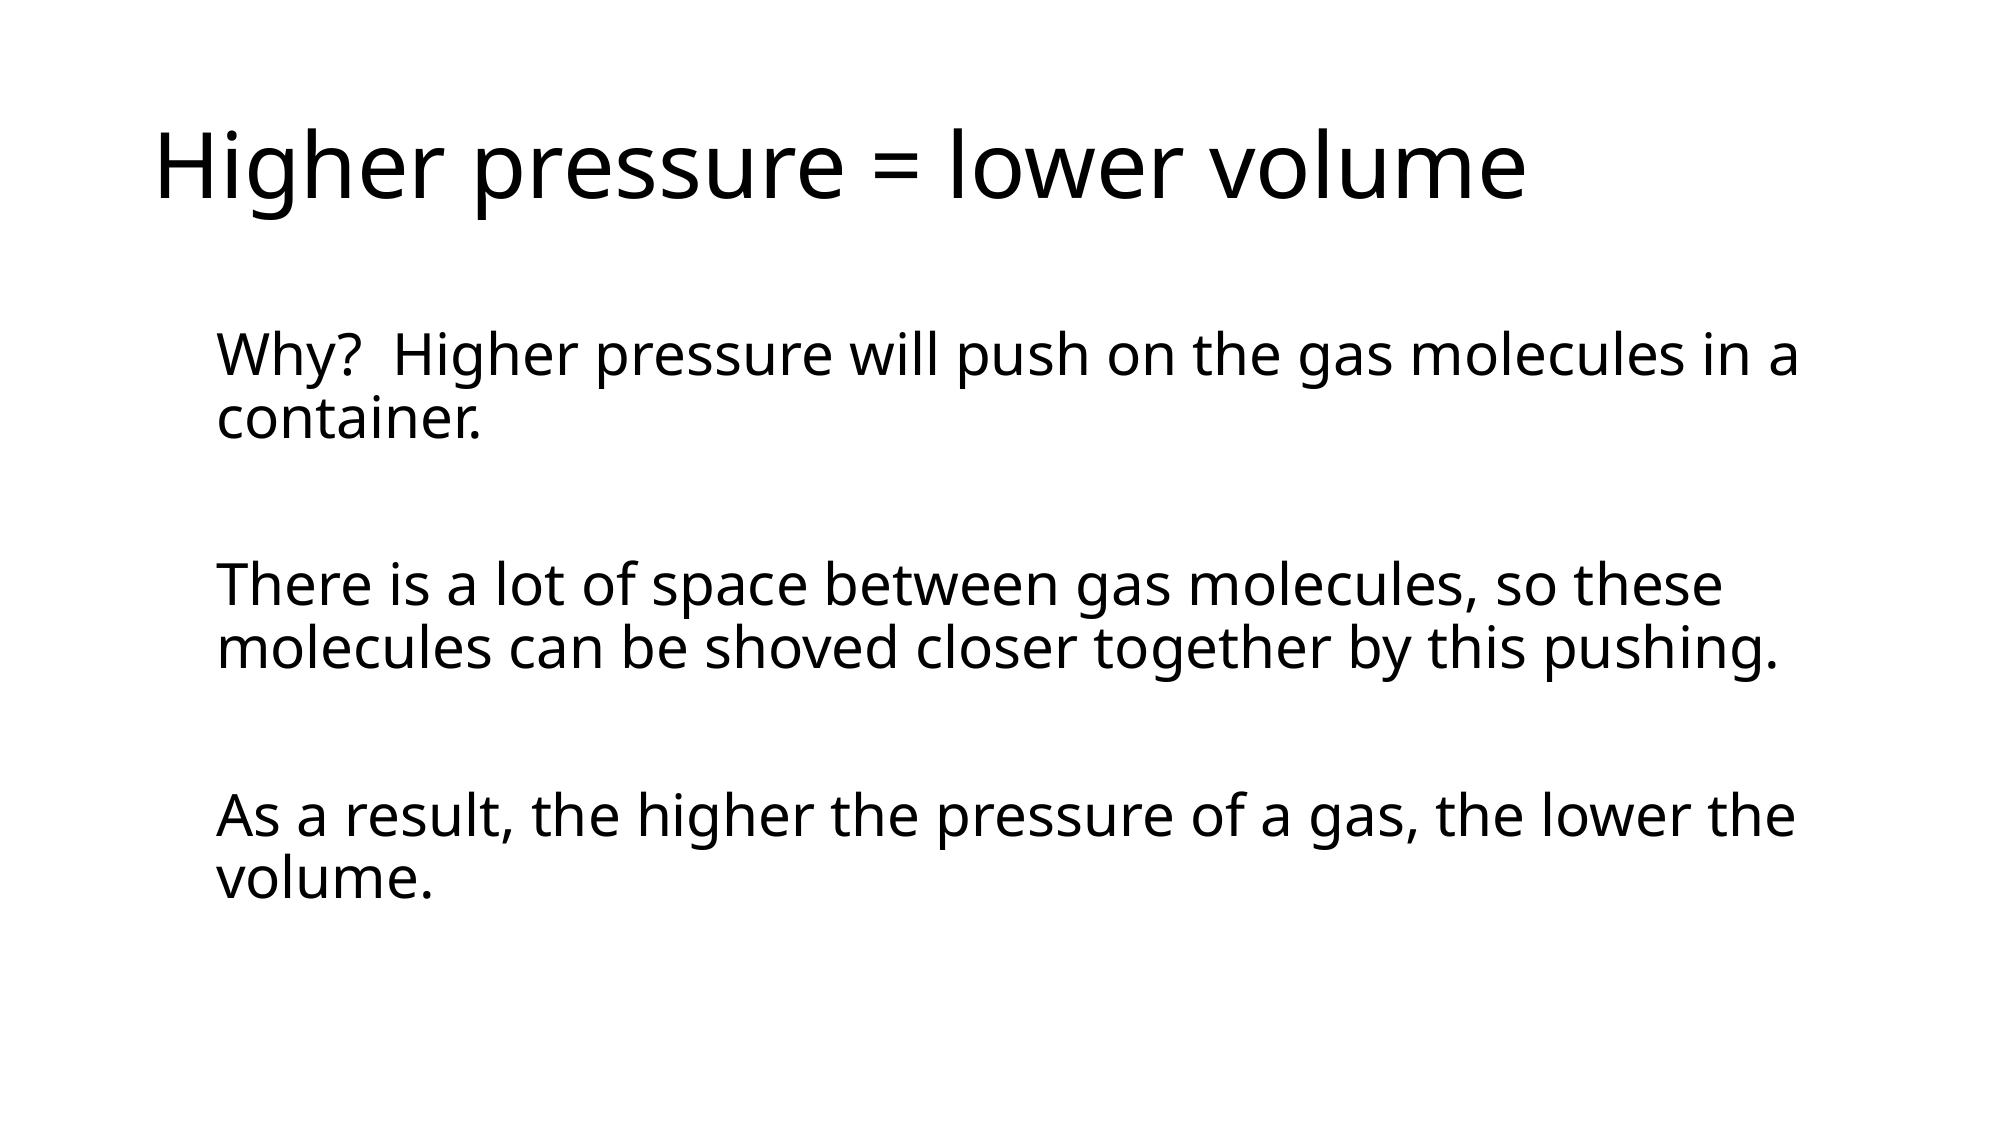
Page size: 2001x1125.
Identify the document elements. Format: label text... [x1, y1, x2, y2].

list Why? Higher pressure will push on the gas molecules in a container. There is a lot of space between gas molecules, so these molecules can be shoved closer together by this pushing. As a result, the higher the pressure of a gas, the lower the volume. [201, 317, 1927, 933]
title Higher pressure = lower volume [137, 59, 1863, 278]
